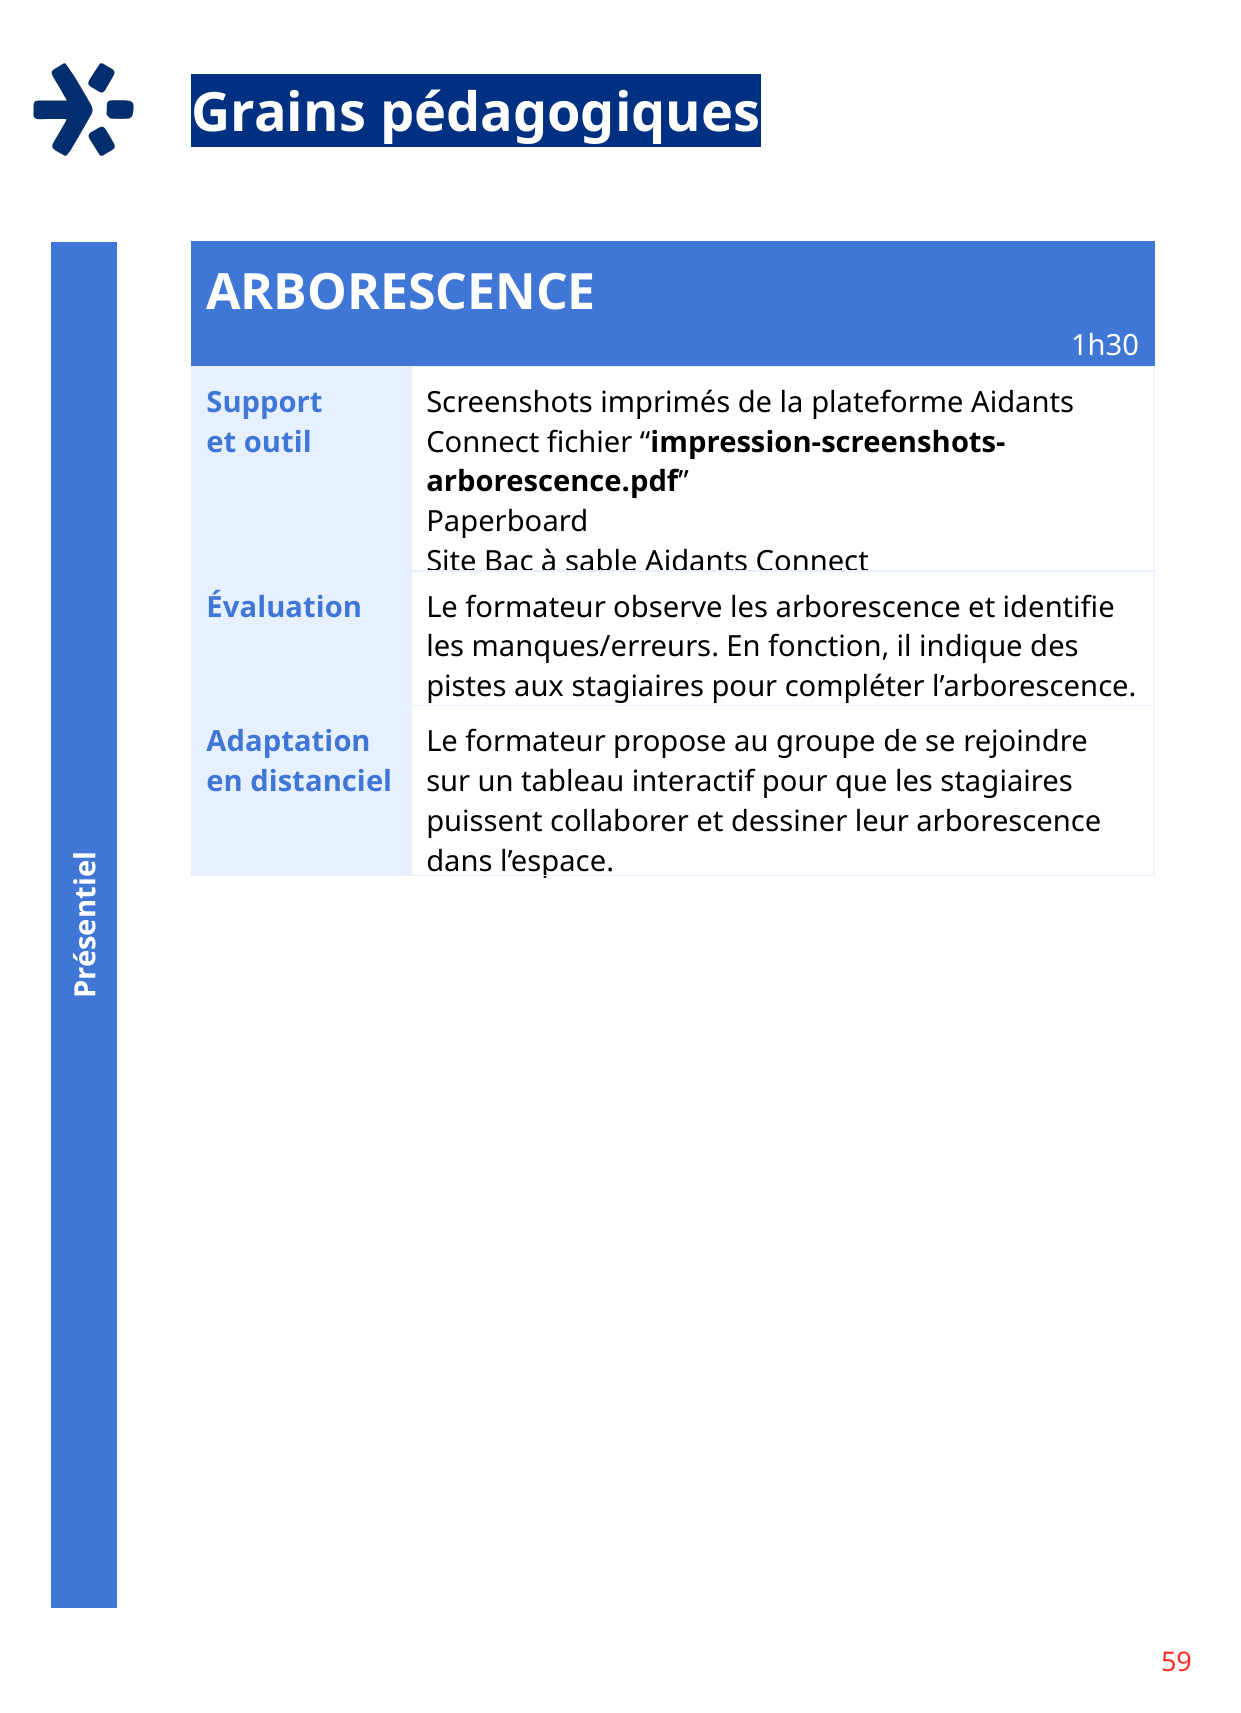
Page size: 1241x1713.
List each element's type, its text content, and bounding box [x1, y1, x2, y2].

table_cell Le formateur observe les arborescence et identifie les manques/erreurs. En fonction, il indique des pistes aux stagiaires pour compléter l’arborescence. [412, 572, 1154, 705]
table_cell Support et outil [192, 367, 411, 570]
text_box Présentiel [49, 241, 118, 1610]
slide_number ‹#› [1136, 1621, 1211, 1705]
table_cell Screenshots imprimés de la plateforme Aidants Connect fichier “impression-screenshots-arborescence.pdf” Paperboard Site Bac à sable Aidants Connect [412, 367, 1154, 570]
table_cell Adaptation en distanciel [192, 706, 411, 875]
table_cell Évaluation [192, 572, 411, 705]
table_cell Le formateur propose au groupe de se rejoindre sur un tableau interactif pour que les stagiaires puissent collaborer et dessiner leur arborescence dans l’espace. [412, 706, 1154, 875]
picture [32, 61, 135, 157]
text_box Grains pédagogiques [185, 71, 916, 148]
table_header ARBORESCENCE 1h30 [192, 242, 1154, 366]
